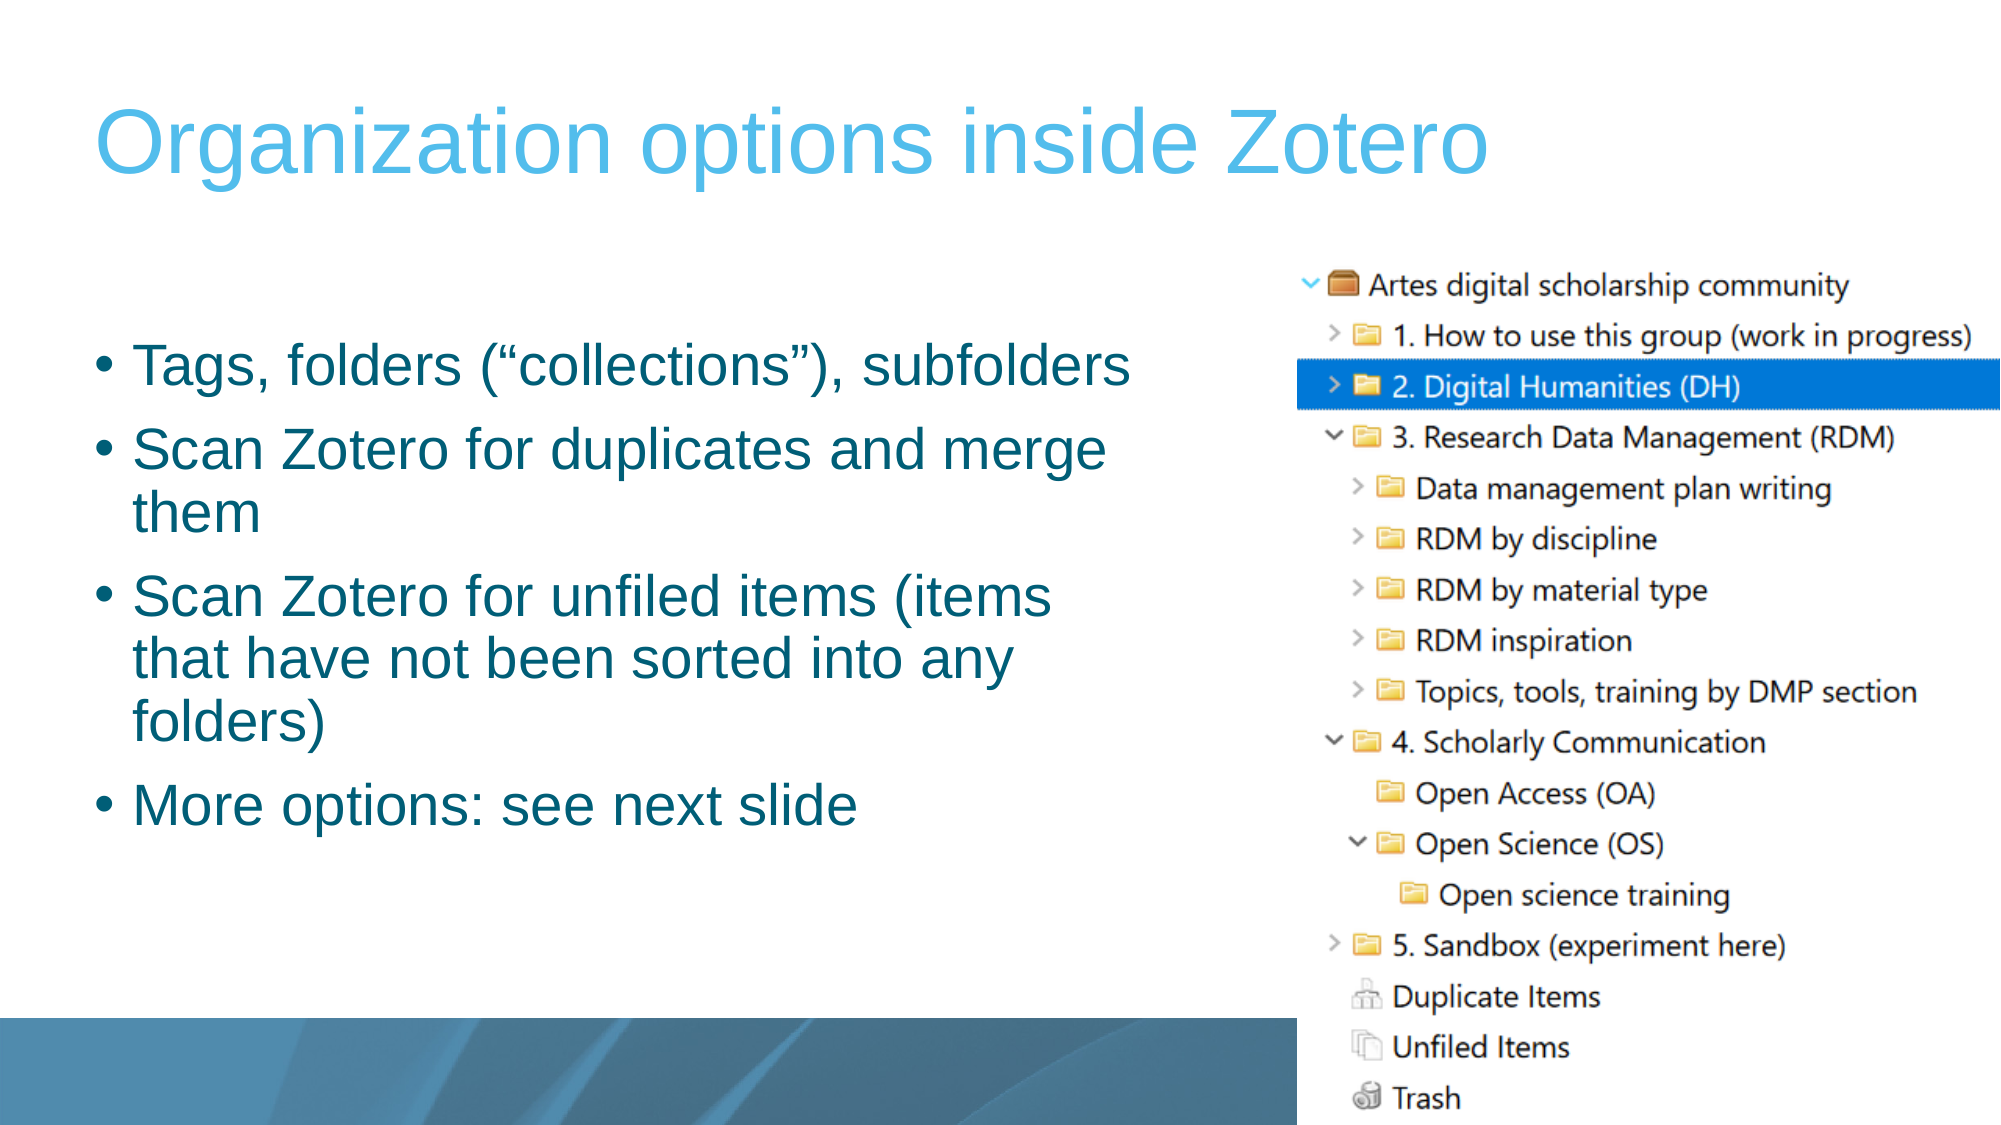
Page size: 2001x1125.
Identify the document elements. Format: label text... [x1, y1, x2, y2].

title Organization options inside Zotero [94, 94, 1906, 312]
list Tags, folders (“collections”), subfolders Scan Zotero for duplicates and merge them Scan Zotero for unfiled items (items that have not been sorted into any folders) More options: see next slide [94, 335, 1164, 982]
picture [0, 254, 2000, 1125]
